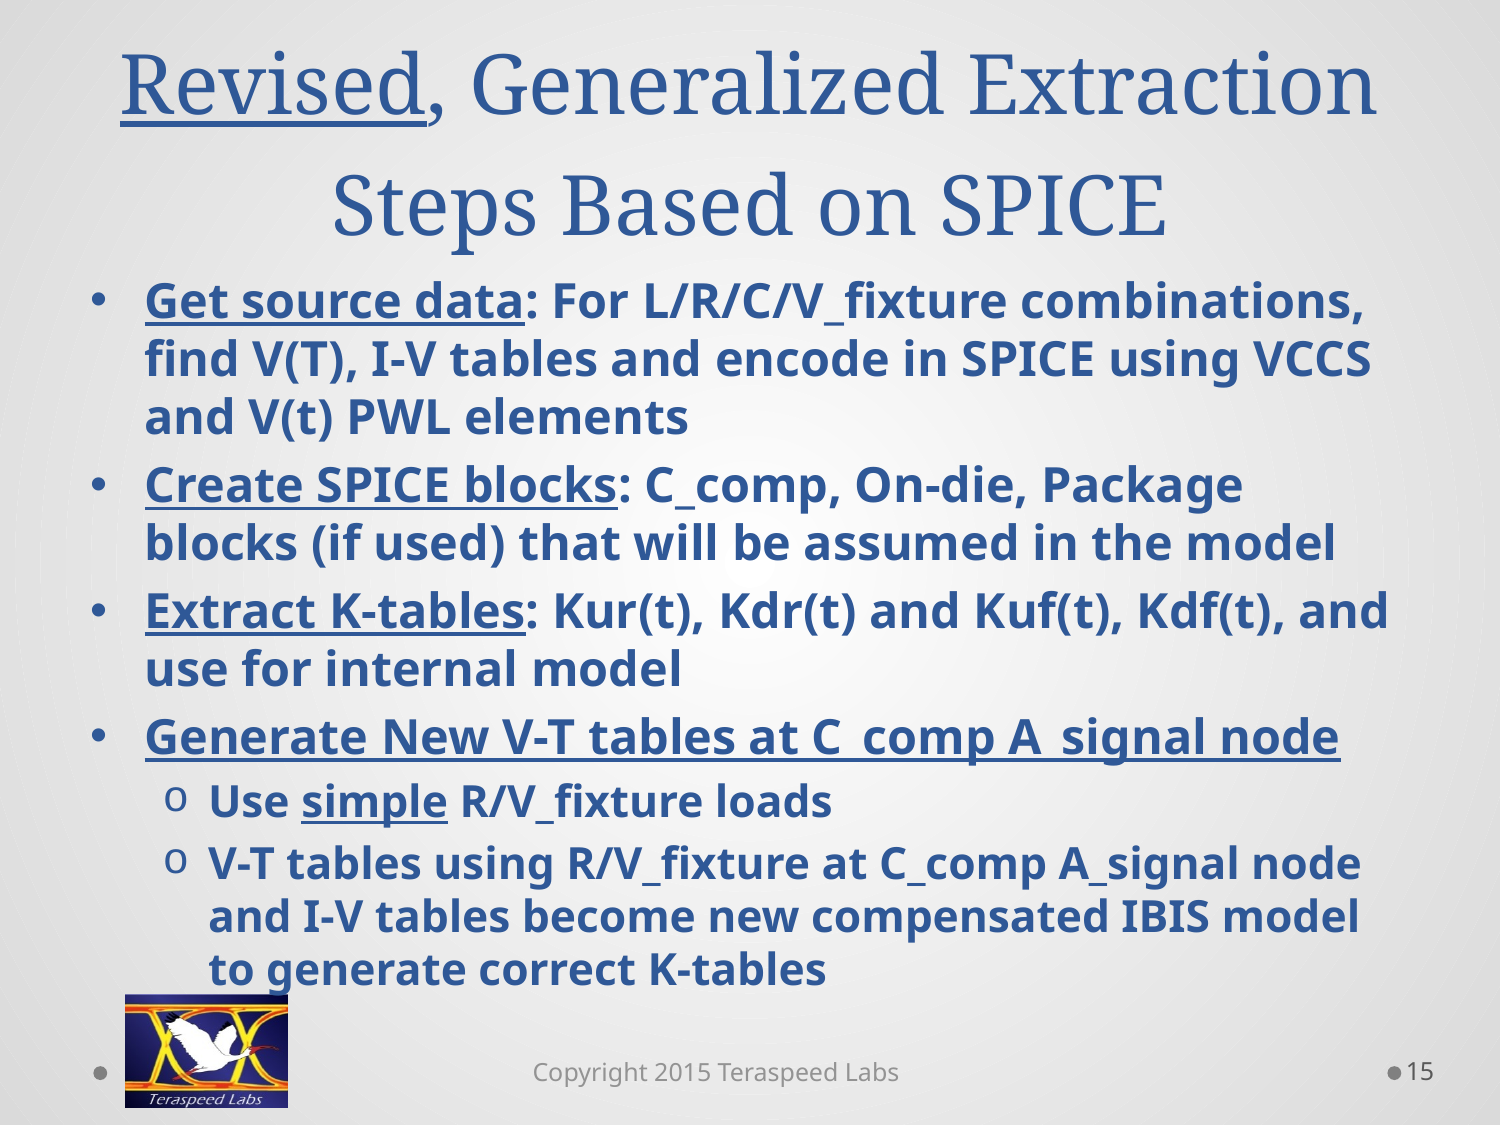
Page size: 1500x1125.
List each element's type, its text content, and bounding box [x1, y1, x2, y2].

list Get source data: For L/R/C/V_fixture combinations, find V(T), I-V tables and encode in SPICE using VCCS and V(t) PWL elements Create SPICE blocks: C_comp, On-die, Package blocks (if used) that will be assumed in the model Extract K-tables: Kur(t), Kdr(t) and Kuf(t), Kdf(t), and use for internal model Generate New V-T tables at C_comp A_signal node Use simple R/V_fixture loads V-T tables using R/V_fixture at C_comp A_signal node and I-V tables become new compensated IBIS model to generate correct K-tables [75, 262, 1425, 1005]
title Revised, Generalized Extraction Steps Based on SPICE [75, 0, 1425, 262]
slide_number 15 [1401, 1042, 1494, 1103]
picture [125, 1005, 288, 1108]
footer Copyright 2015 Teraspeed Labs [525, 1043, 993, 1103]
